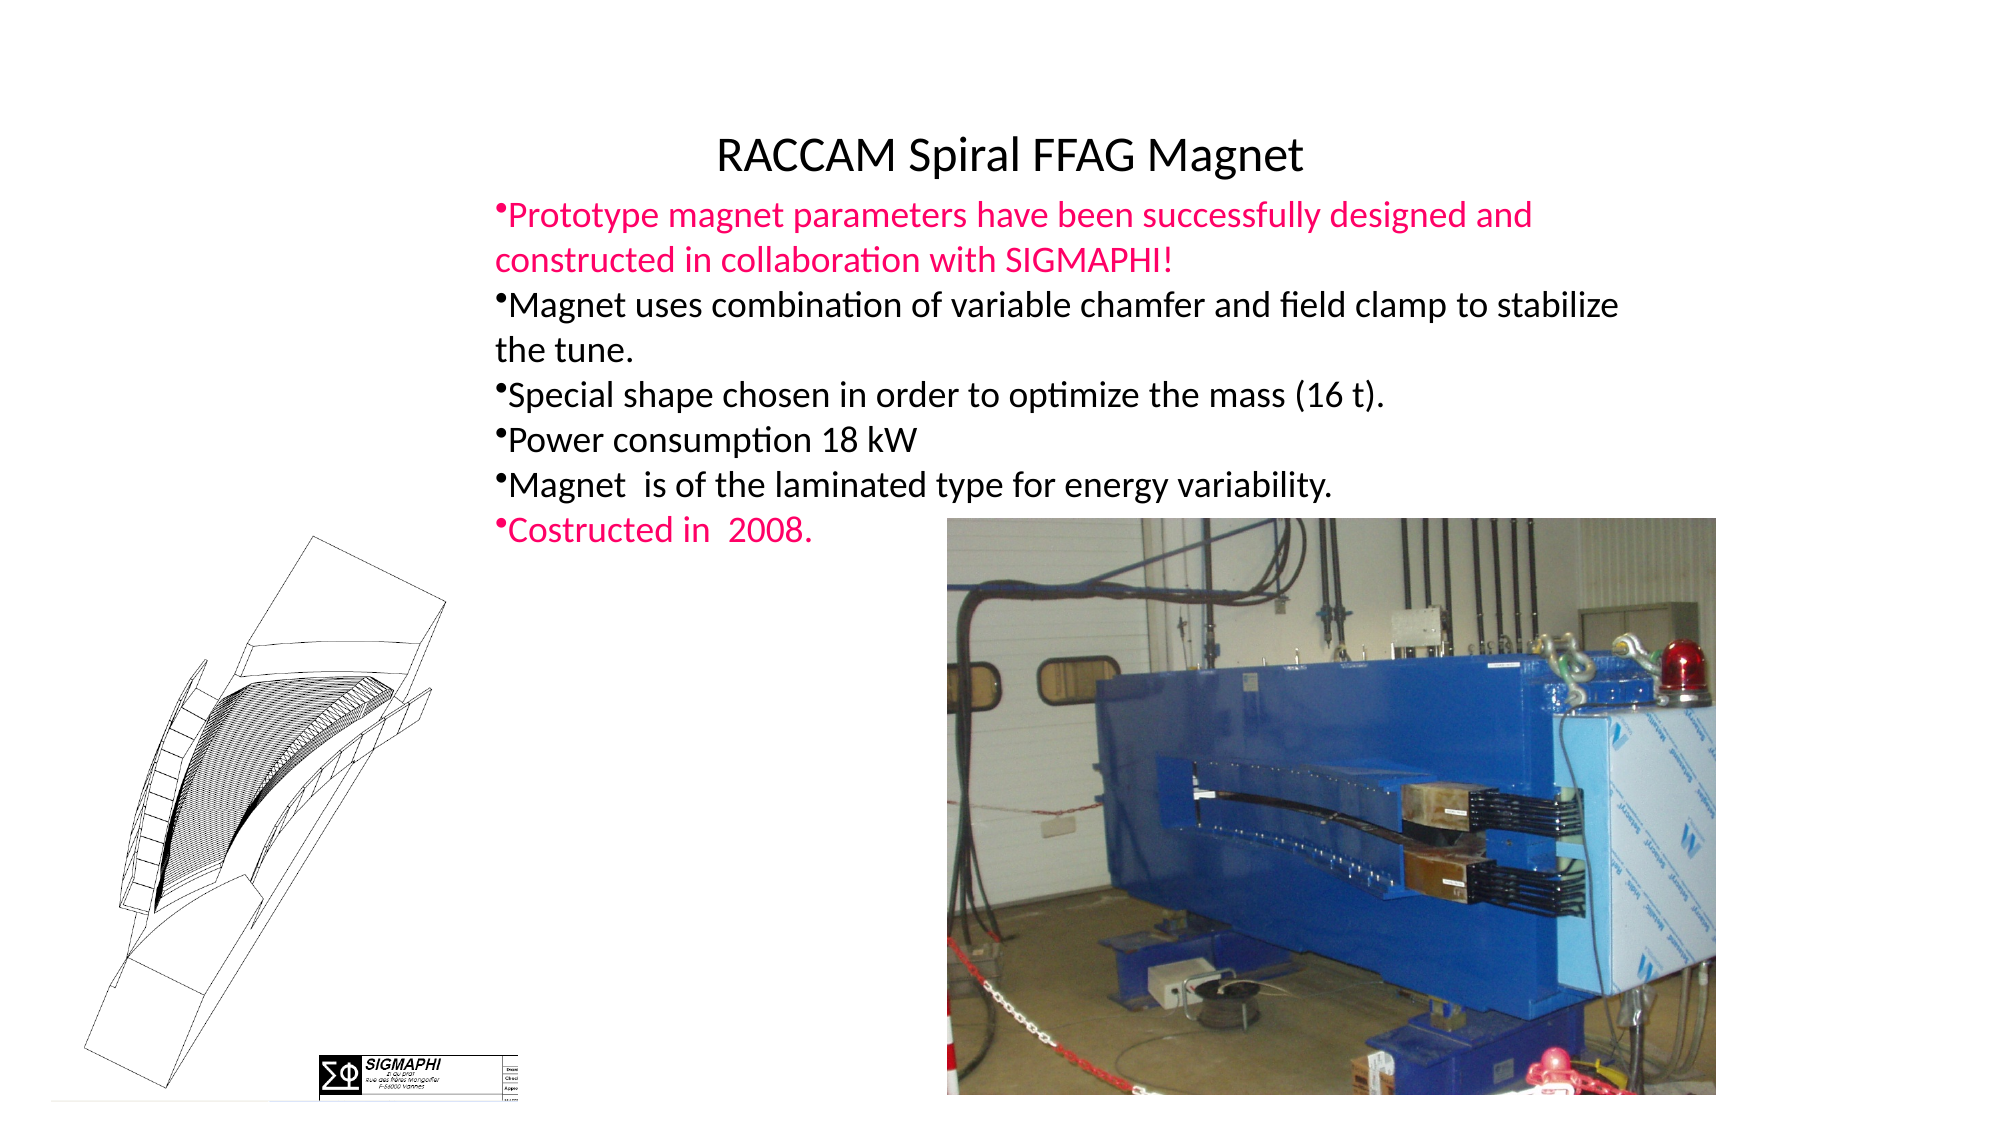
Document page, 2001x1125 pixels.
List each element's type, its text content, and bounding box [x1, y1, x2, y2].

text_box RACCAM Spiral FFAG Magnet [701, 113, 1320, 189]
picture [947, 518, 1716, 1095]
picture [51, 518, 518, 1102]
text_box Prototype magnet parameters have been successfully designed and constructed in collaboration with SIGMAPHI! Magnet uses combination of variable chamfer and field clamp to stabilize the tune. Special shape chosen in order to optimize the mass (16 t). Power consumption 18 kW Magnet is of the laminated type for energy variability. Costructed in 2008. [480, 182, 1662, 603]
